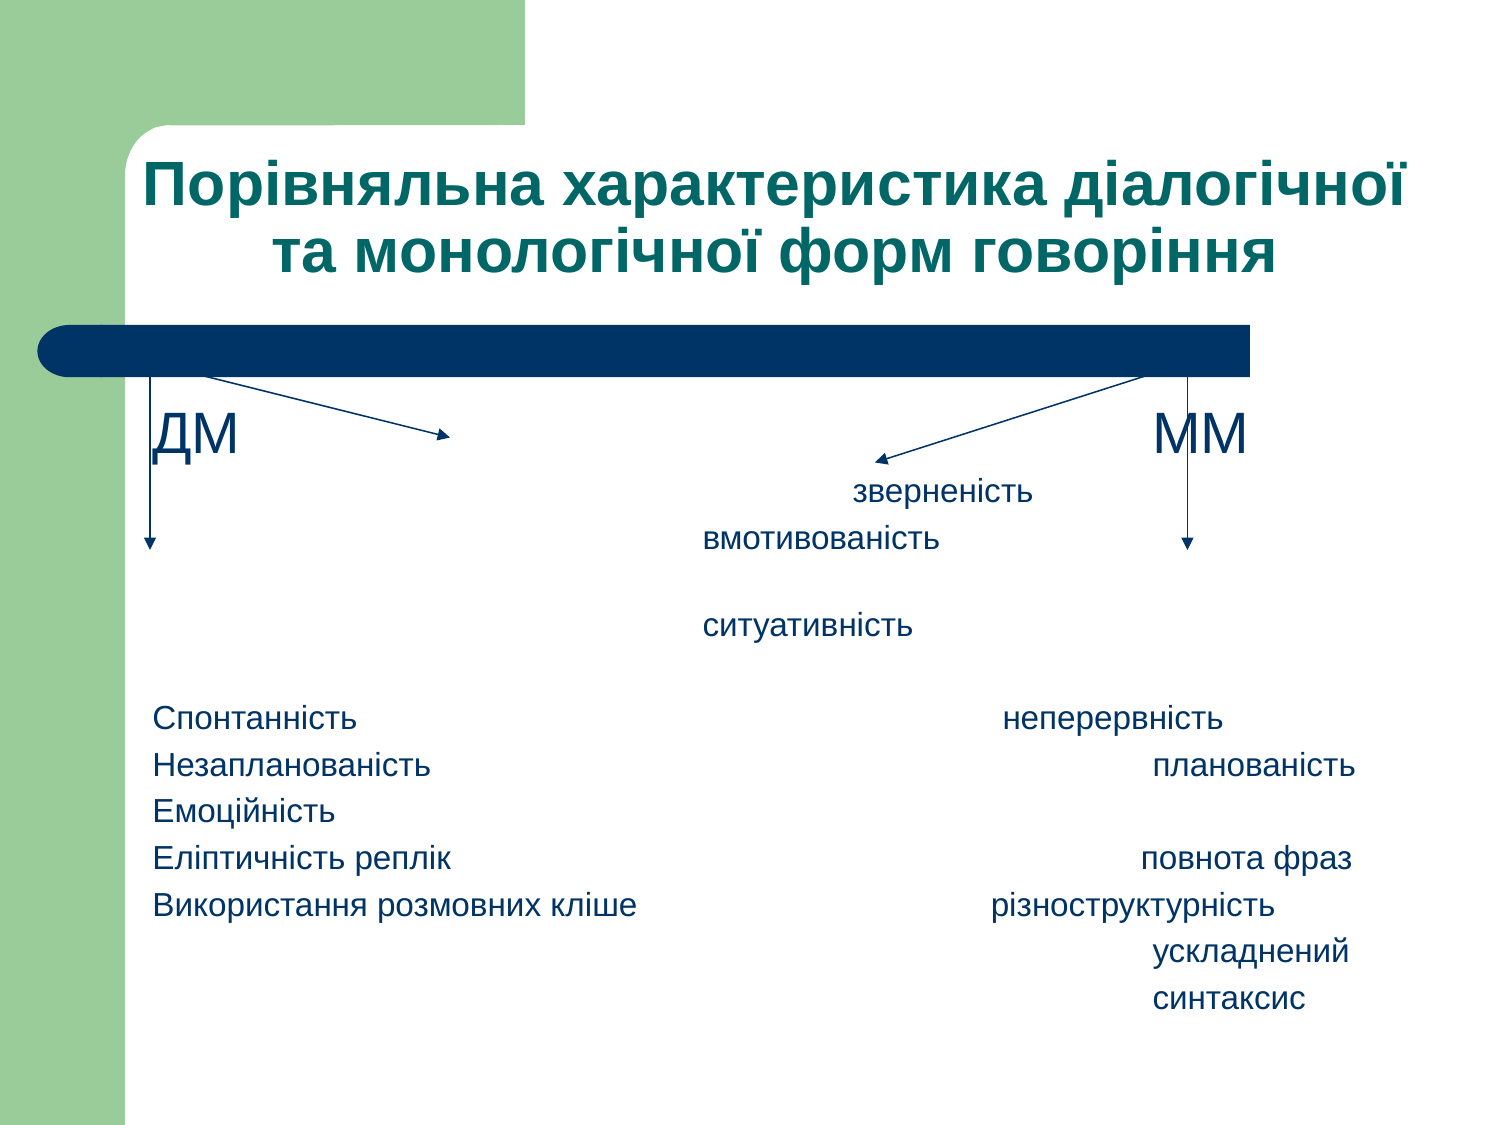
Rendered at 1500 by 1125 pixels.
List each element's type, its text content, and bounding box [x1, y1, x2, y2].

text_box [149, 362, 451, 438]
title Порівняльна характеристика діалогічної та монологічної форм говоріння [125, 125, 1425, 313]
list ДМ ММ зверненість вмотивованість ситуативність Спонтанність неперервність Незапланованість планованість Емоційність Еліптичність реплік повнота фраз Використання розмовних кліше різноструктурність ускладнений синтаксис [137, 387, 1400, 999]
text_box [874, 362, 1188, 463]
